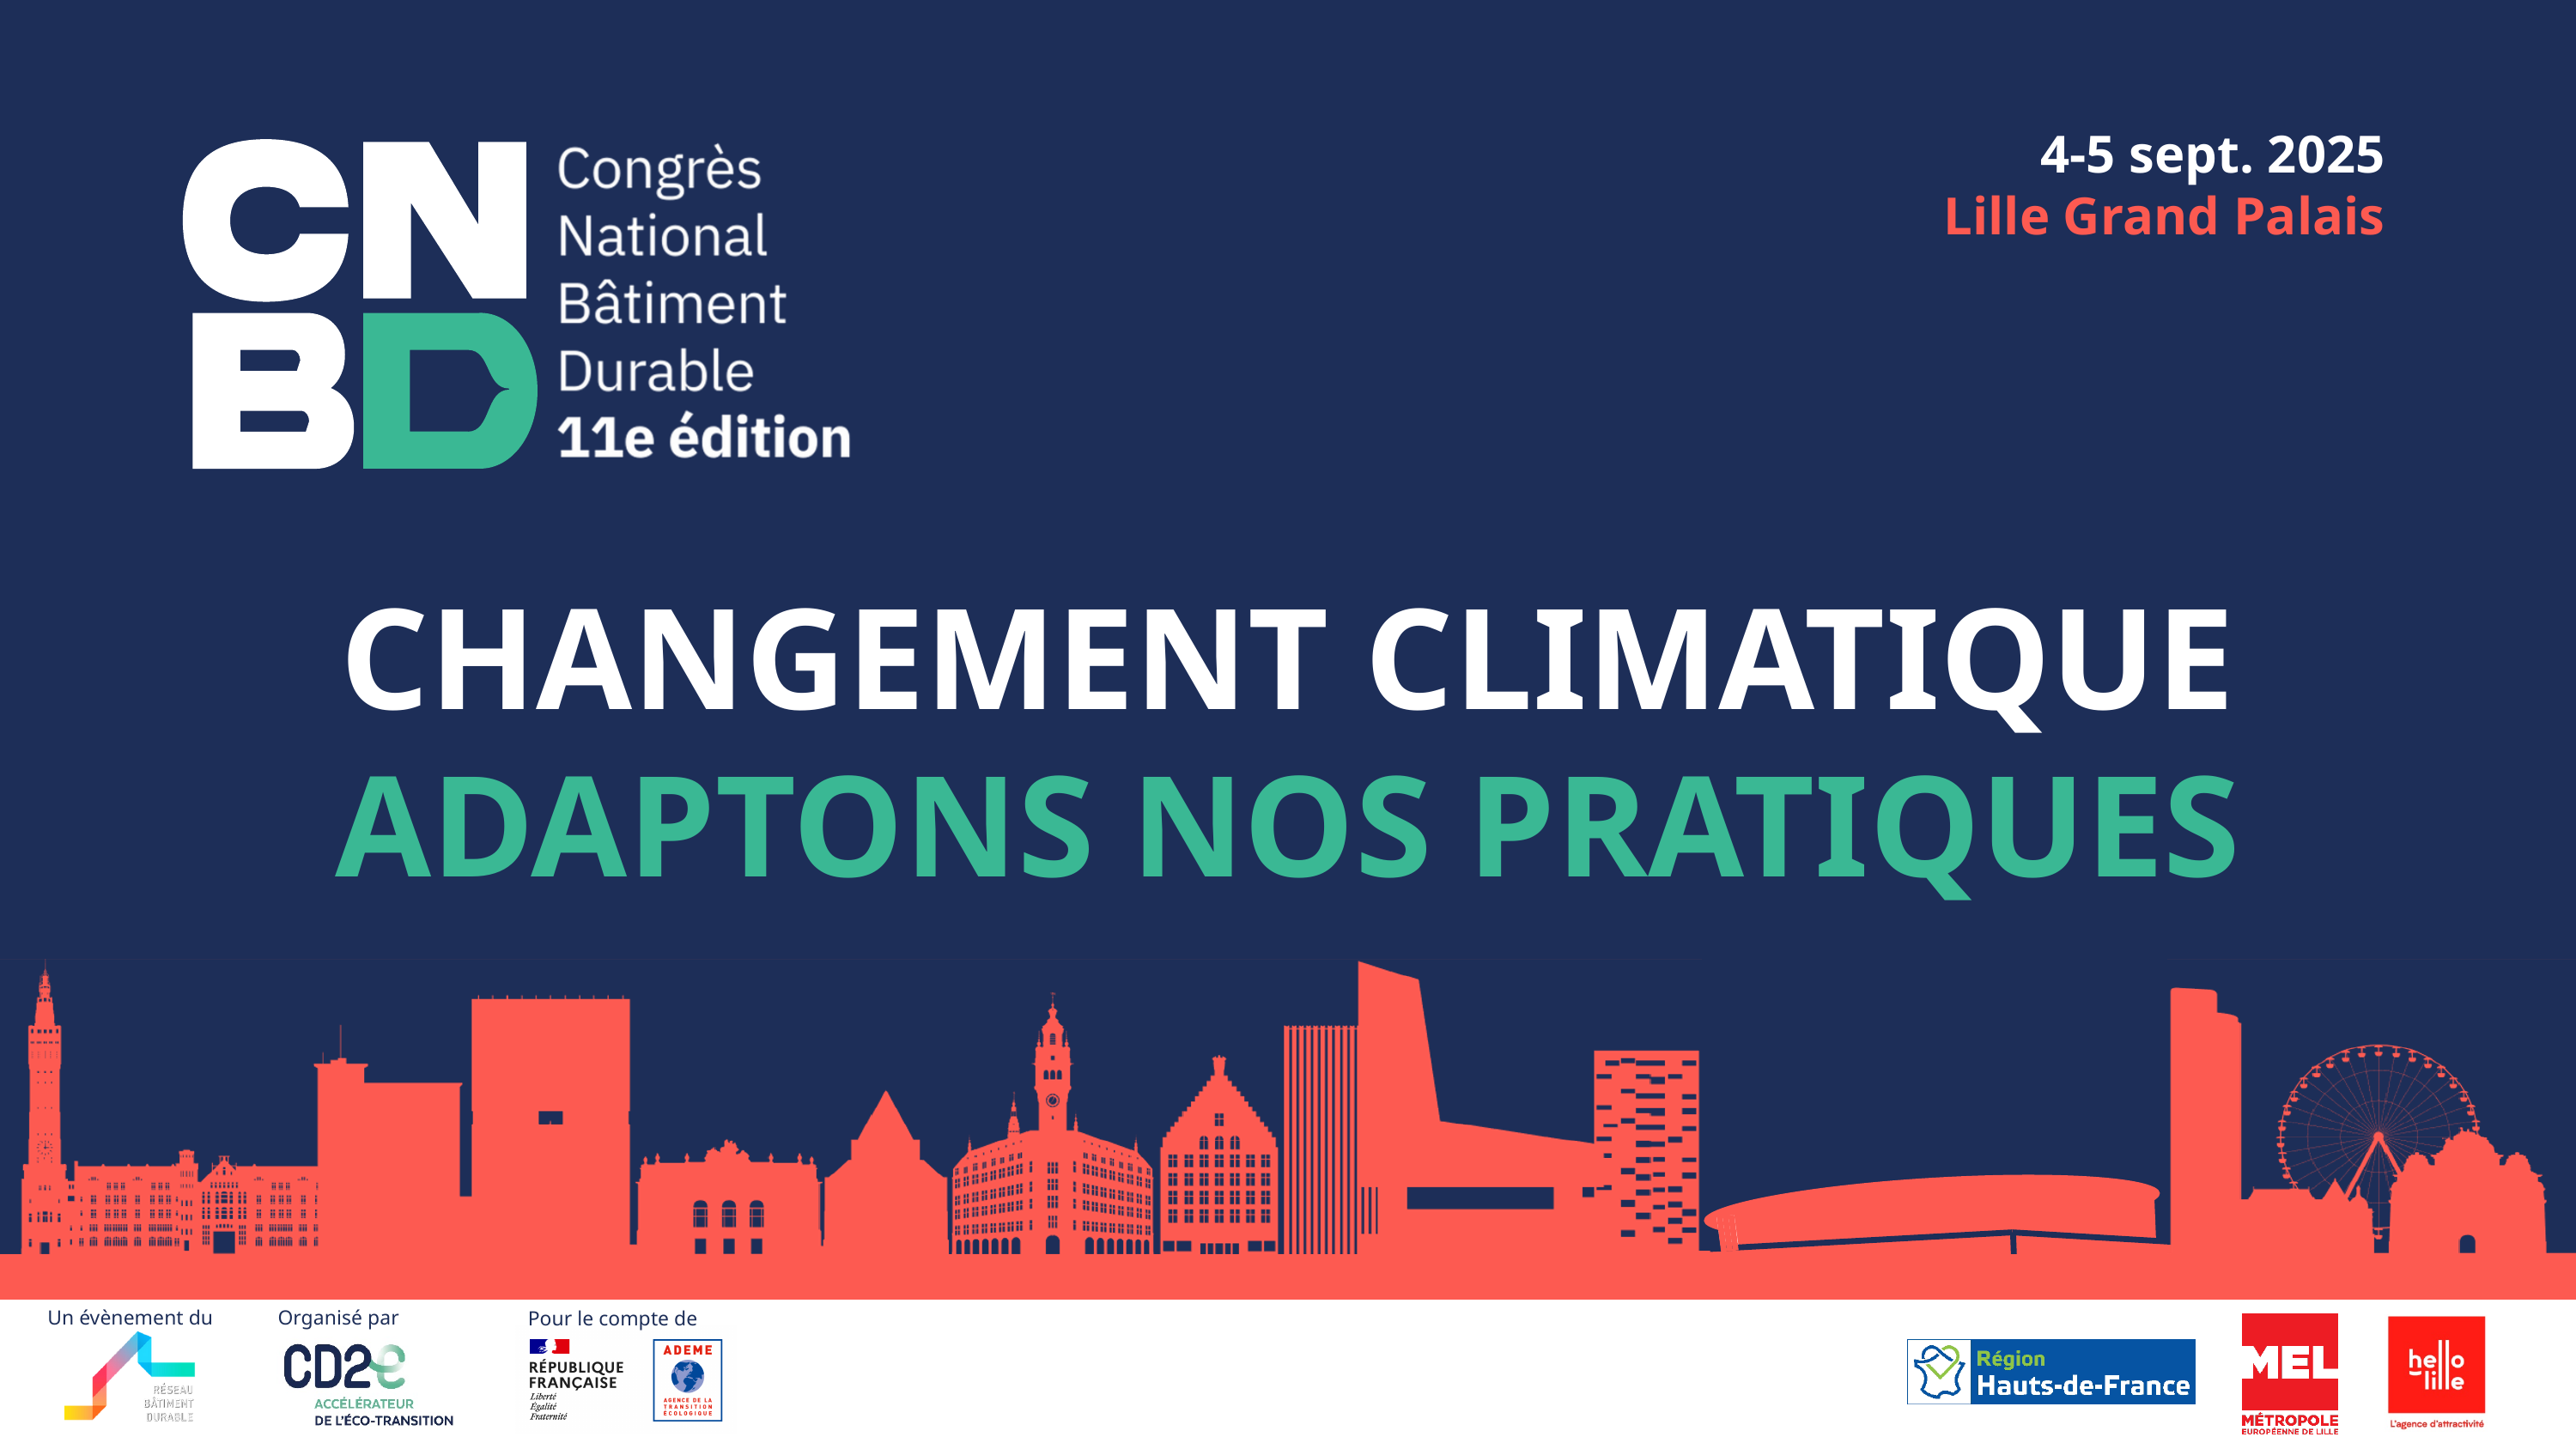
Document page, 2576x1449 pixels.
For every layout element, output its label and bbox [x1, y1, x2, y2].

picture [64, 1328, 198, 1422]
picture [0, 959, 1703, 1254]
picture [550, 129, 861, 480]
picture [1907, 1339, 2196, 1404]
picture [2167, 959, 2576, 1254]
picture [2385, 1314, 2489, 1432]
picture [258, 1336, 479, 1430]
picture [515, 1325, 737, 1434]
picture [2242, 1313, 2338, 1434]
